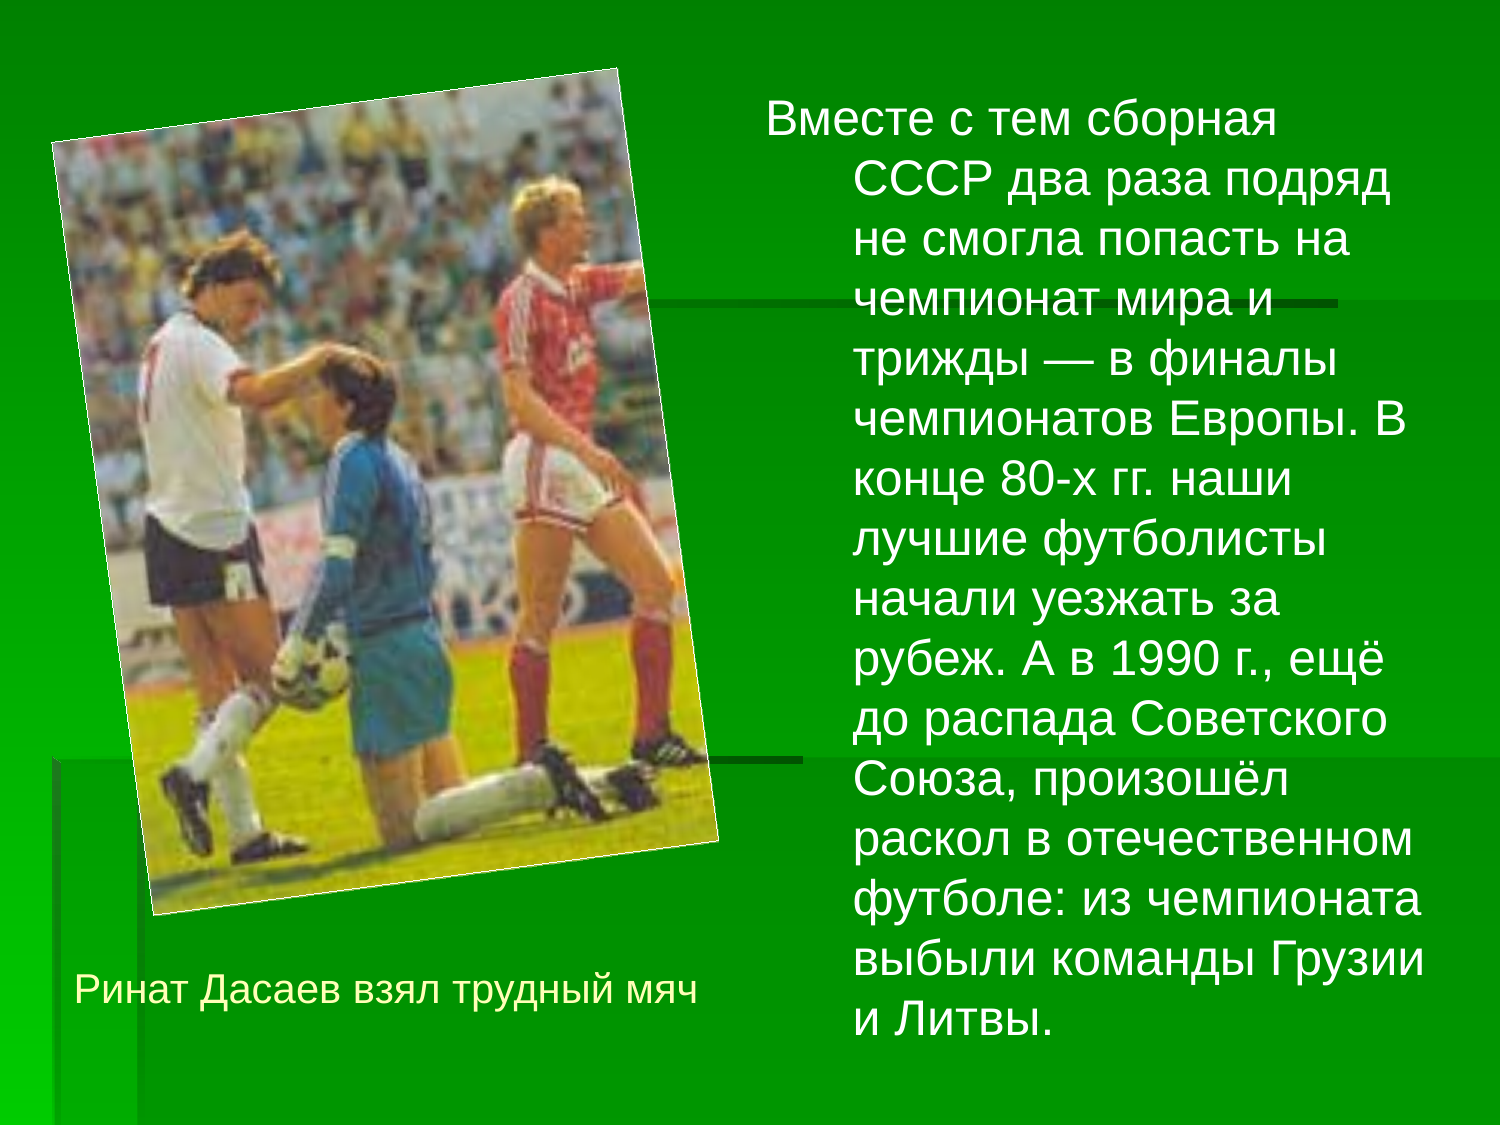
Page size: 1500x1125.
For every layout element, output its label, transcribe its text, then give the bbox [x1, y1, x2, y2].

picture [382, 70, 621, 101]
picture [671, 487, 718, 846]
picture [54, 138, 100, 493]
list Вместе с тем сборная СССР два раза подряд не смогла попасть на чемпионат мира и трижды — в финалы чемпионатов Европы. В конце 80-х гг. наши лучшие футболисты начали уезжать за рубеж. А в 1990 г., ещё до распада Советского Союза, произошёл раскол в отечественном футболе: из чемпионата выбыли команды Грузии и Литвы. [749, 77, 1442, 1059]
picture [151, 882, 398, 914]
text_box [100, 101, 671, 882]
text_box Ринат Дасаев взял трудный мяч [64, 964, 739, 1019]
